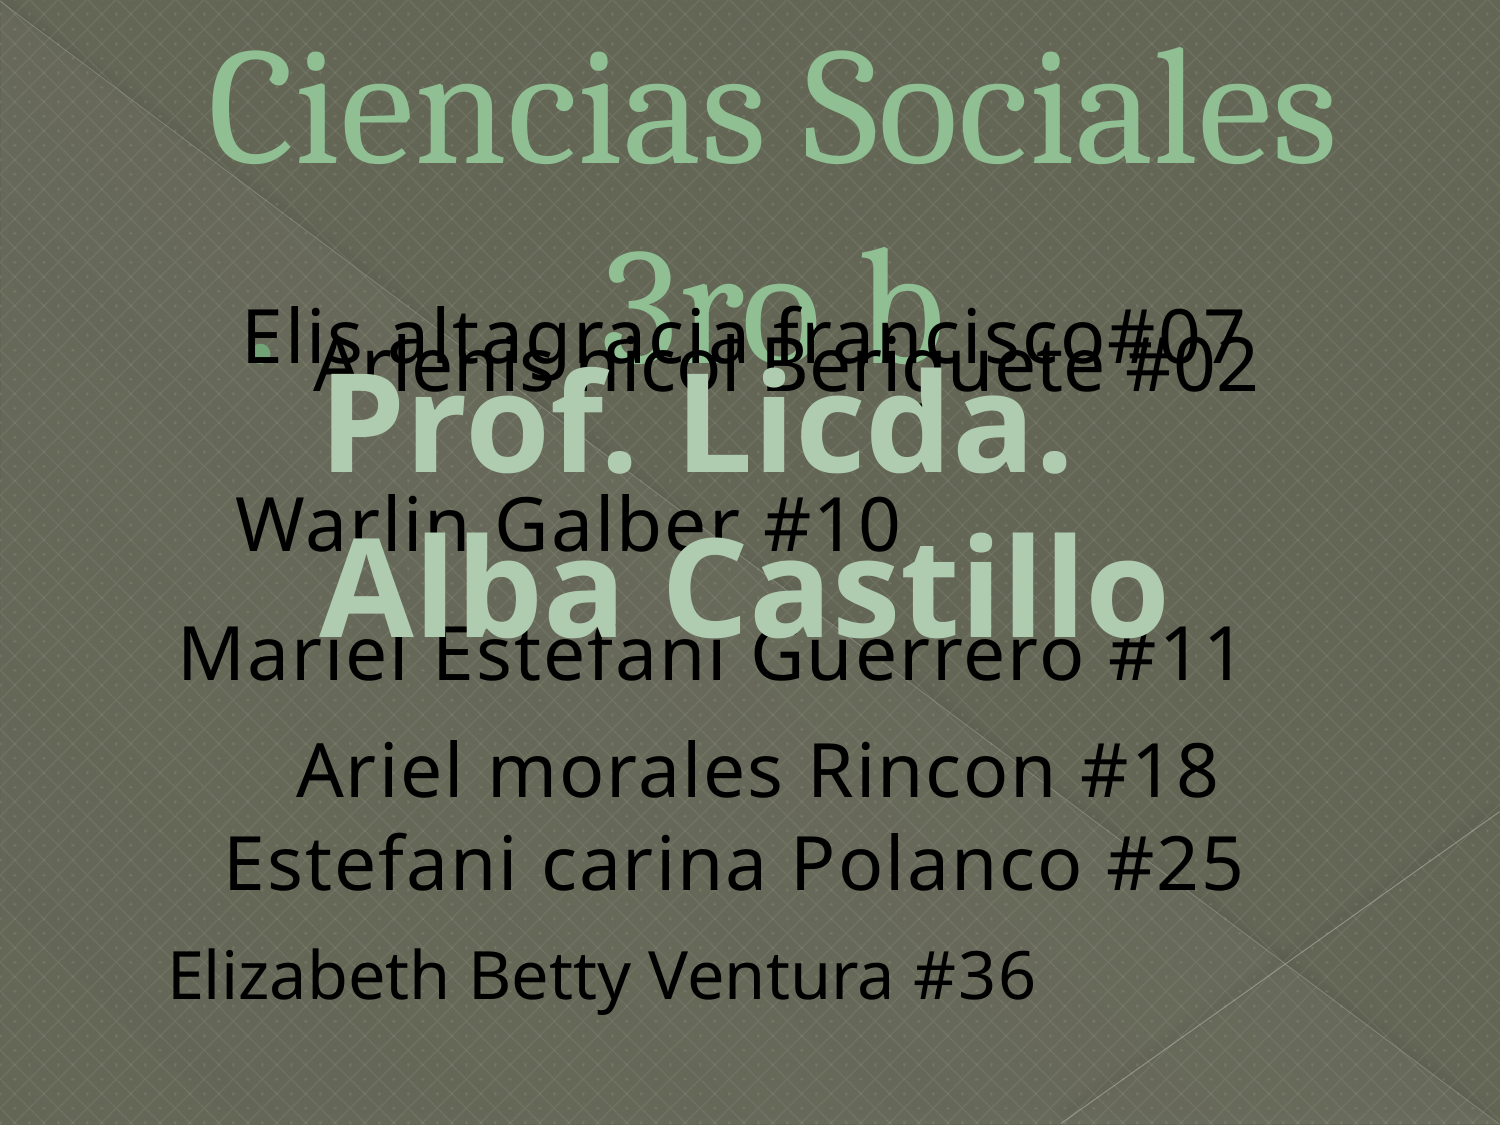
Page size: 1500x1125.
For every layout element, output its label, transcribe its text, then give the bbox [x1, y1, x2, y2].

text_box Elizabeth Betty Ventura #36 [152, 925, 1219, 1021]
text_box Warlin Galber #10 [220, 468, 304, 574]
text_box Elis altagracia francisco#07 [163, 281, 1348, 386]
text_box Prof. Licda. Alba Castillo [304, 328, 1371, 673]
text_box Estefani carina Polanco #25 [208, 808, 1262, 914]
text_box Mariel Estefani Guerrero #11 [162, 597, 1286, 703]
title Ciencias Sociales 3ro b [58, 82, 1409, 312]
text_box Ariel morales Rincon #18 [281, 714, 1236, 808]
list Arlenis nicol Beriguete #02 [75, 308, 1425, 1059]
